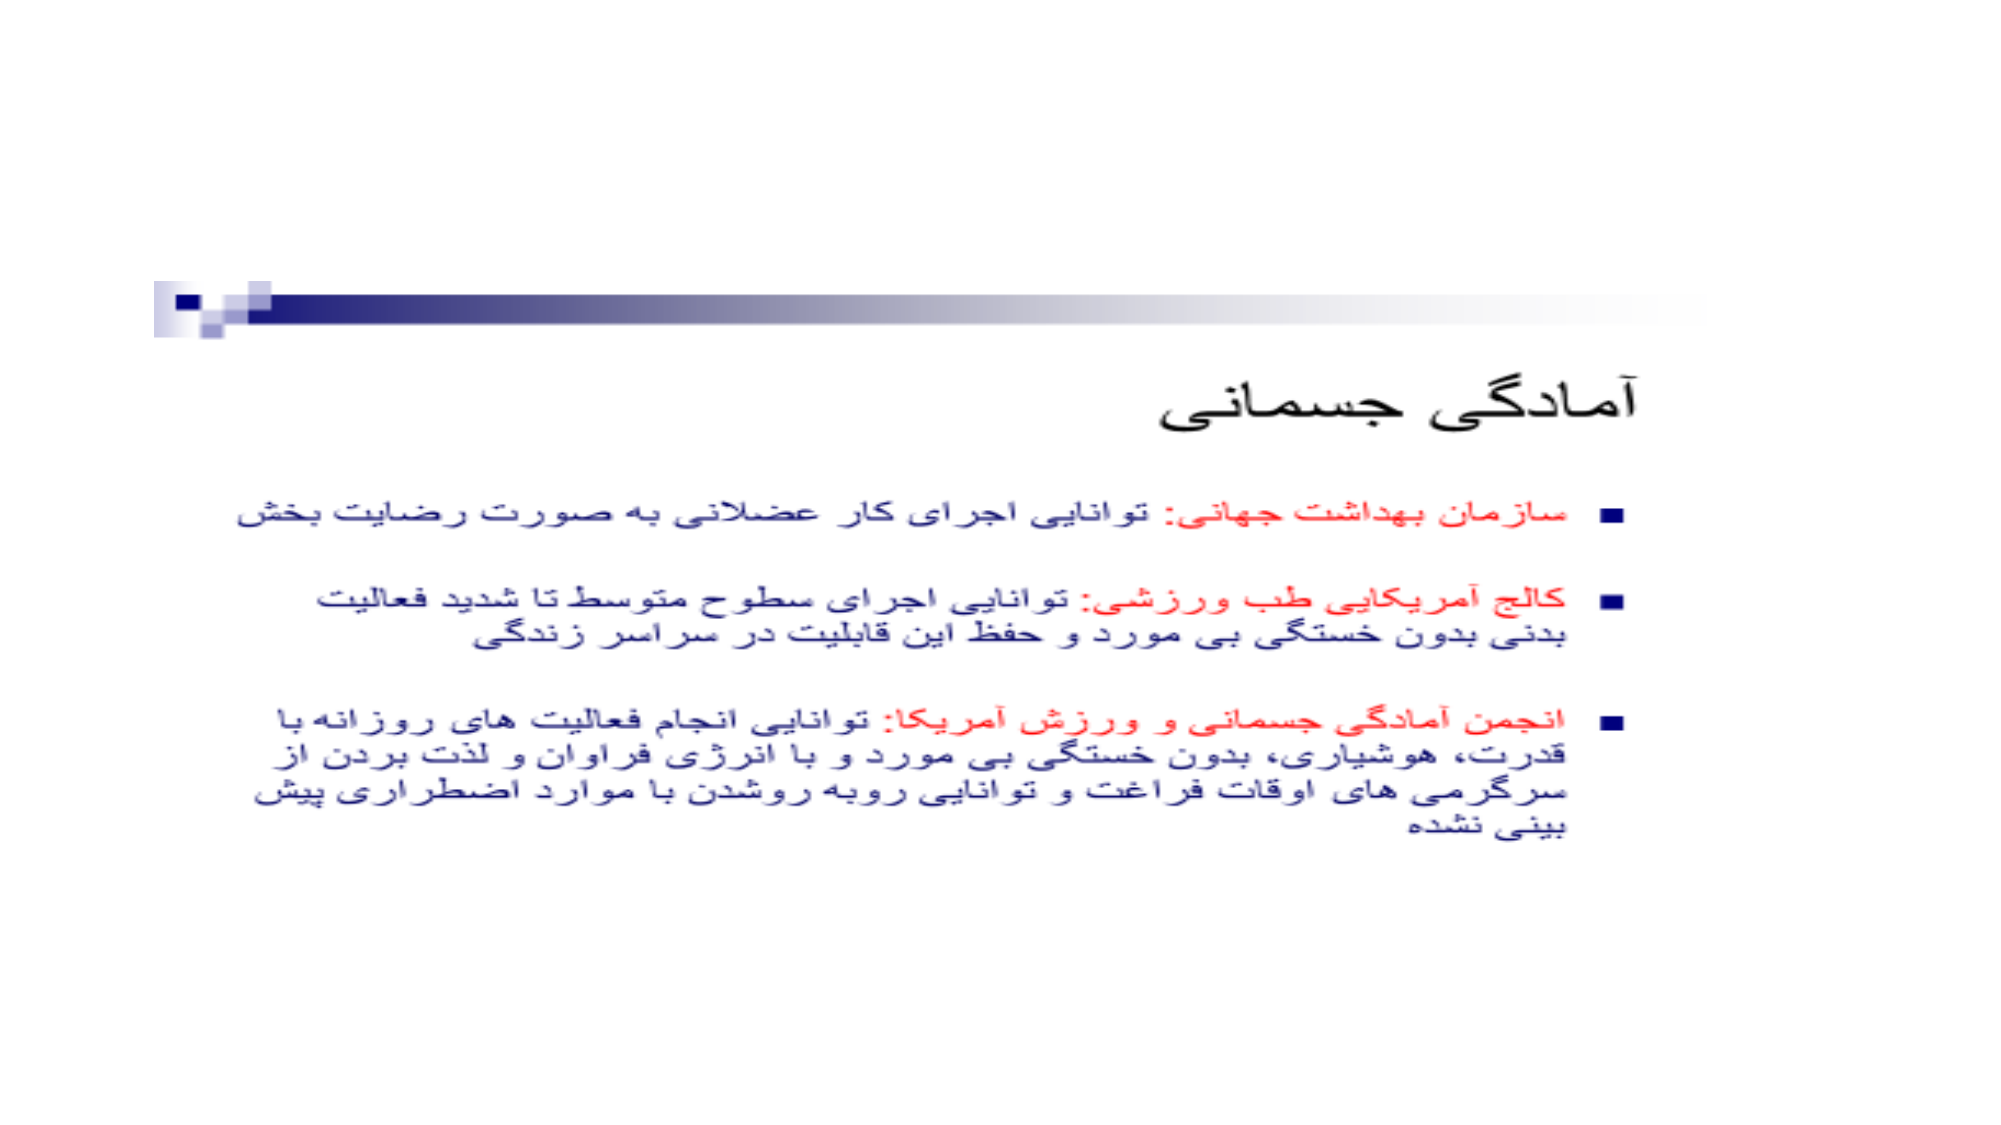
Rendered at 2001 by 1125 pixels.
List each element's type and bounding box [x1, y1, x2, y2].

picture [154, 281, 1733, 1014]
